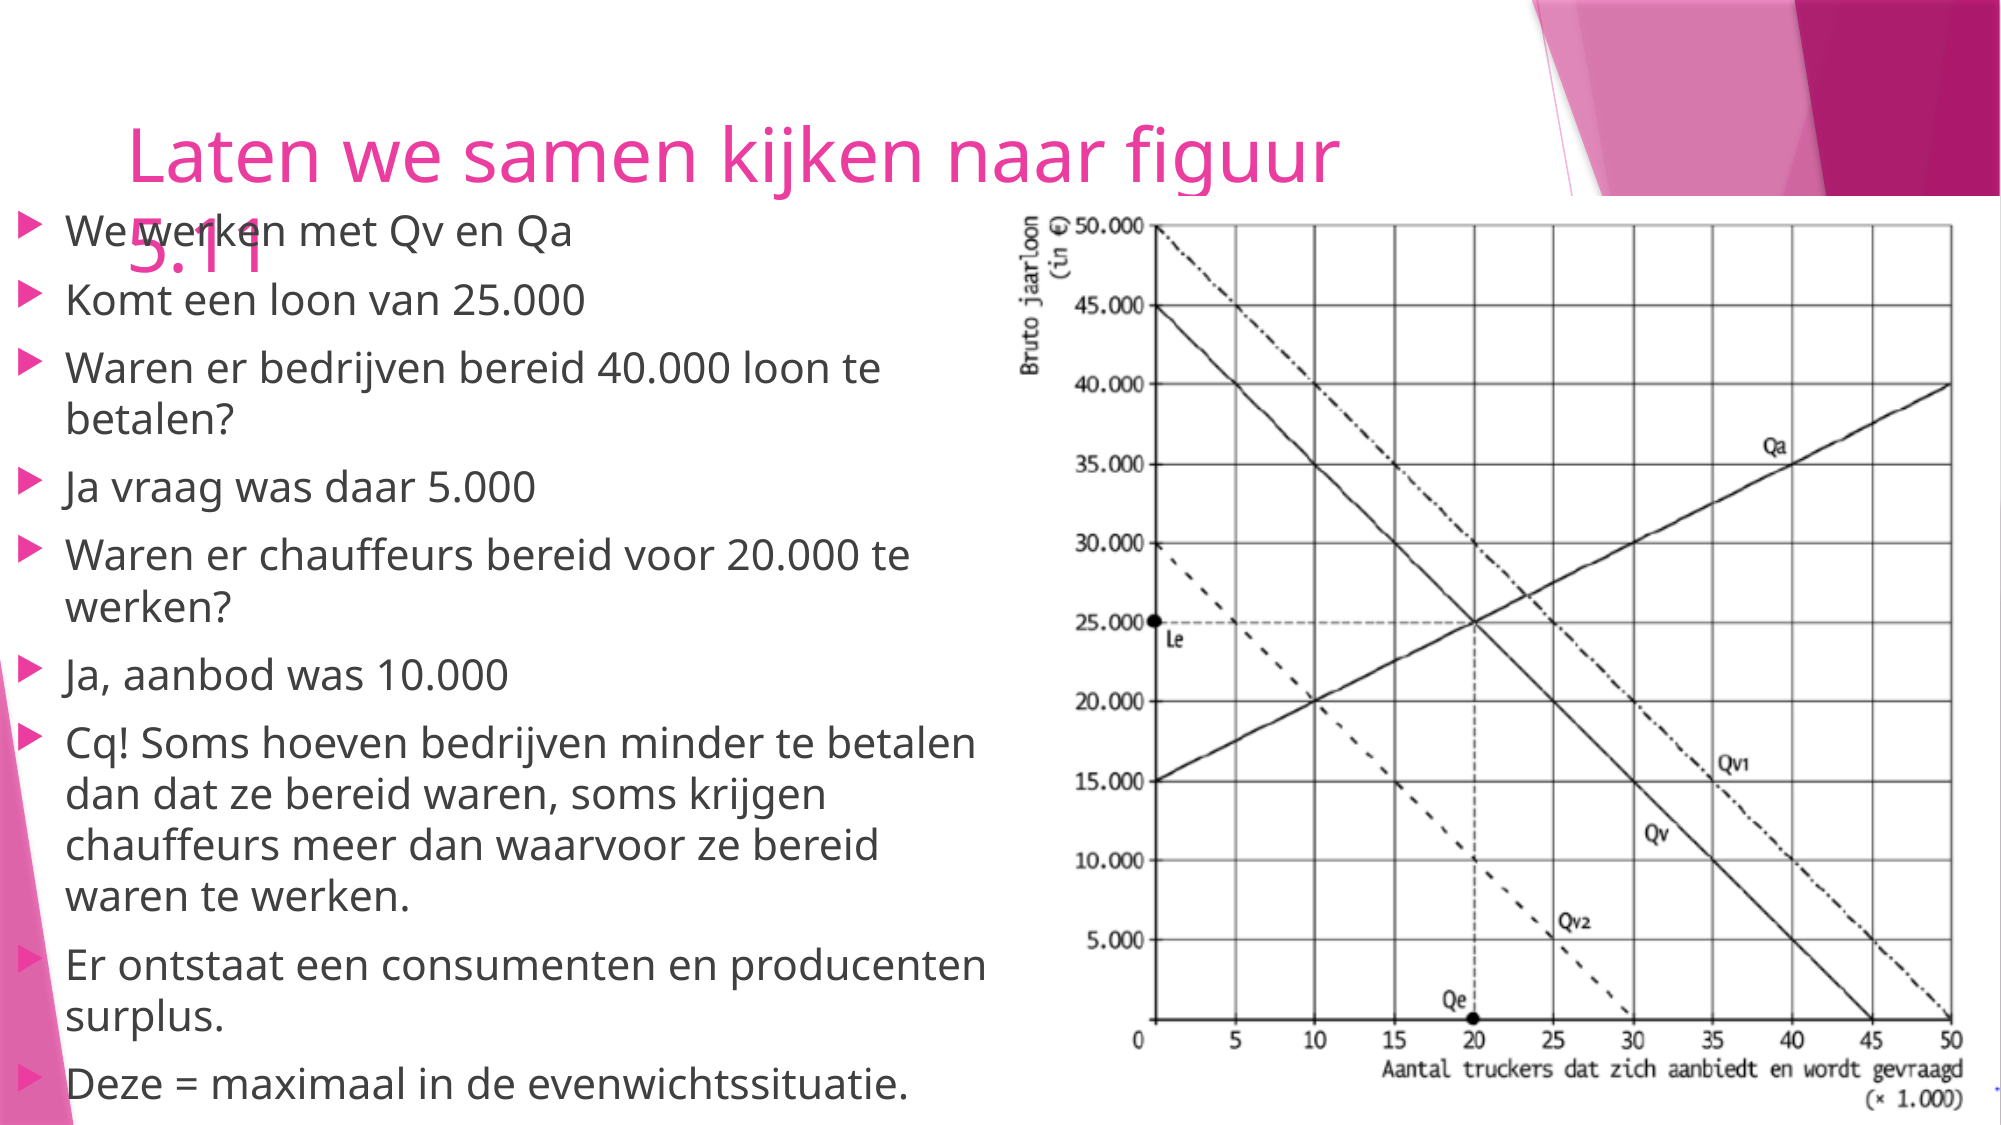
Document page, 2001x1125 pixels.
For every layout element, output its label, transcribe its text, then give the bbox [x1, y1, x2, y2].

picture [1008, 196, 2000, 1125]
title Laten we samen kijken naar figuur 5.11 [111, 99, 1522, 196]
list We werken met Qv en Qa Komt een loon van 25.000 Waren er bedrijven bereid 40.000 loon te betalen? Ja vraag was daar 5.000 Waren er chauffeurs bereid voor 20.000 te werken? Ja, aanbod was 10.000 Cq! Soms hoeven bedrijven minder te betalen dan dat ze bereid waren, soms krijgen chauffeurs meer dan waarvoor ze bereid waren te werken. Er ontstaat een consumenten en producenten surplus. Deze = maximaal in de evenwichtssituatie. [0, 196, 1007, 1125]
